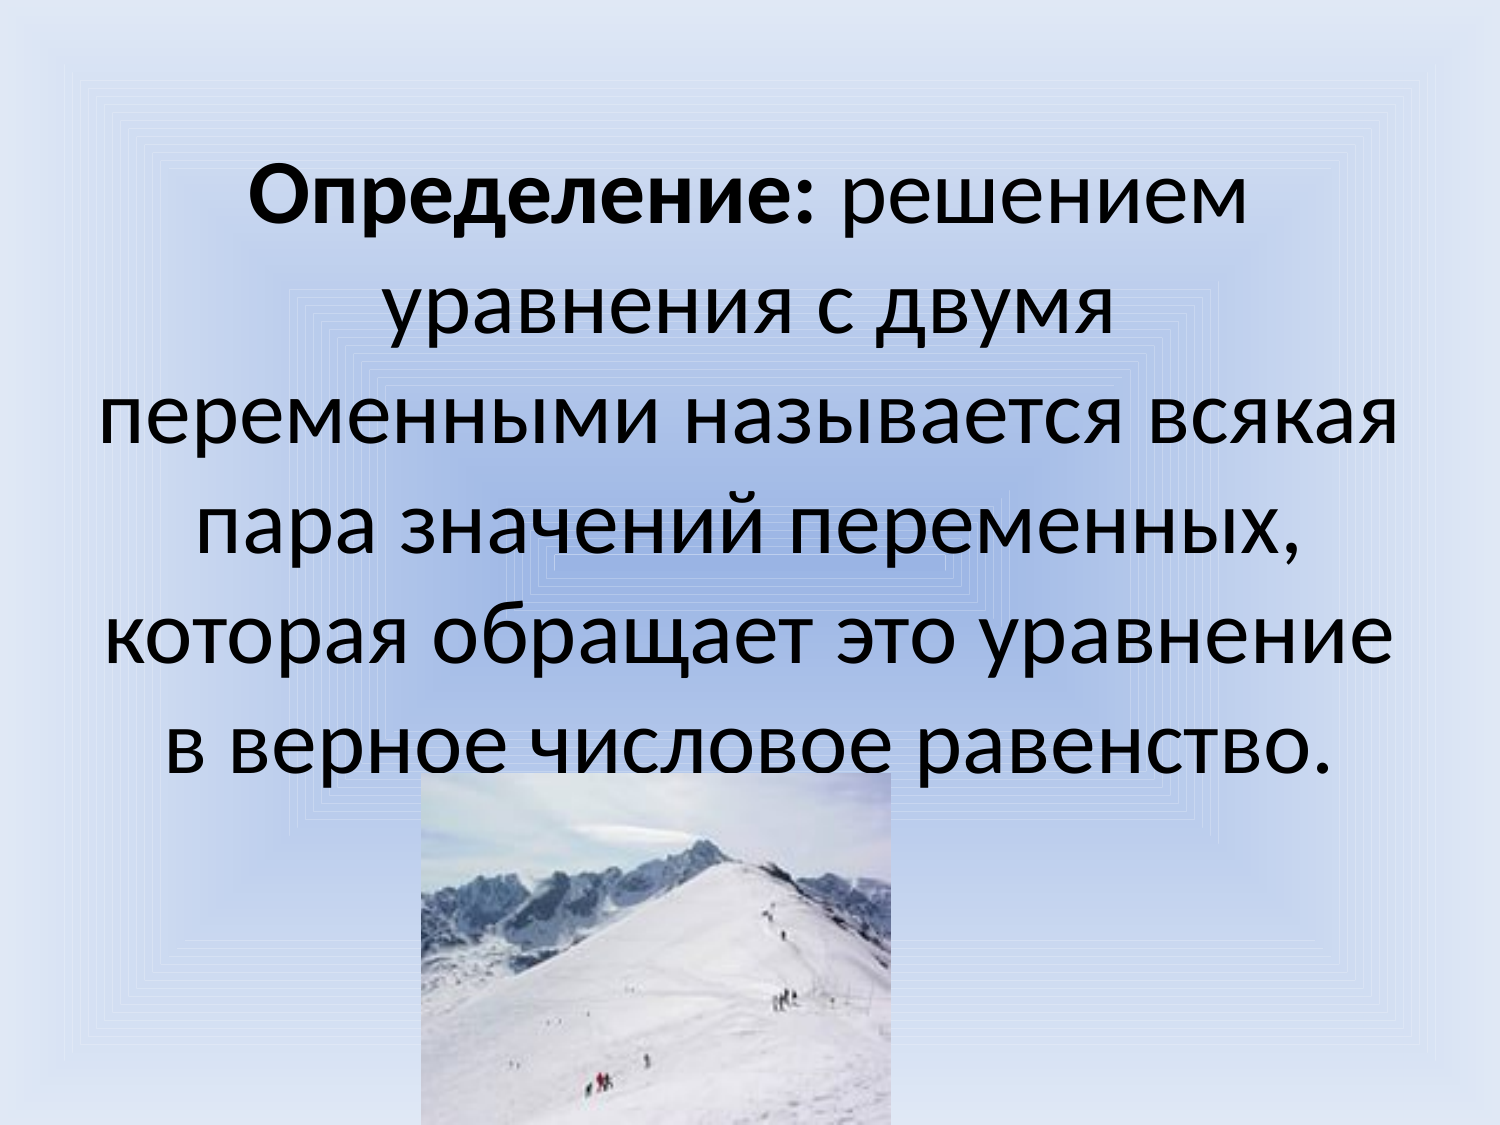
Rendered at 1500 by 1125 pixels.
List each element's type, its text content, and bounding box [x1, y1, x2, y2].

title Определение: решением уравнения с двумя переменными называется всякая пара значений переменных, которая обращает это уравнение в верное числовое равенство. [75, 45, 1425, 879]
picture [421, 773, 891, 1125]
